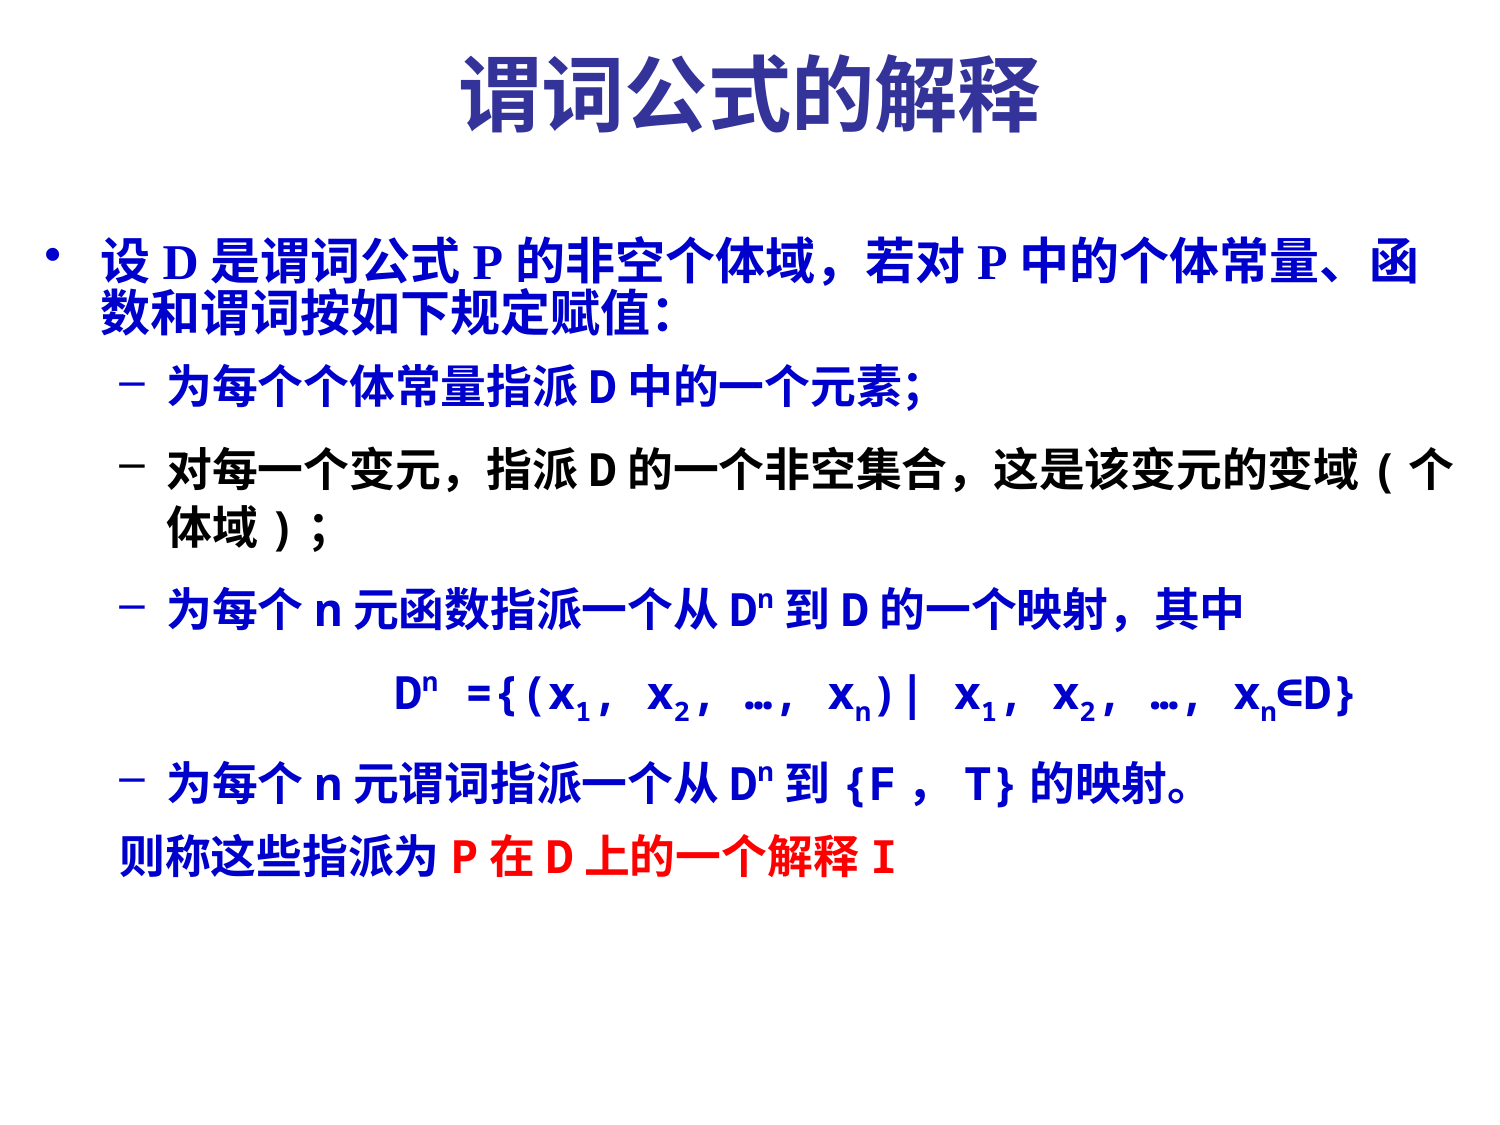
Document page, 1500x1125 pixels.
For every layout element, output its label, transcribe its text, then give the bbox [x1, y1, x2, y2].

title 谓词公式的解释 [75, 0, 1425, 185]
list 设D是谓词公式P的非空个体域，若对P中的个体常量、函数和谓词按如下规定赋值： 为每个个体常量指派D中的一个元素； 对每一个变元，指派D的一个非空集合，这是该变元的变域(个体域)； 为每个n元函数指派一个从Dn到D的一个映射，其中 Dn ={(x1, x2, …, xn)| x1, x2, …, xn∈D} 为每个n元谓词指派一个从Dn到{F，T}的映射。 则称这些指派为P在D上的一个解释I [29, 231, 1471, 1047]
